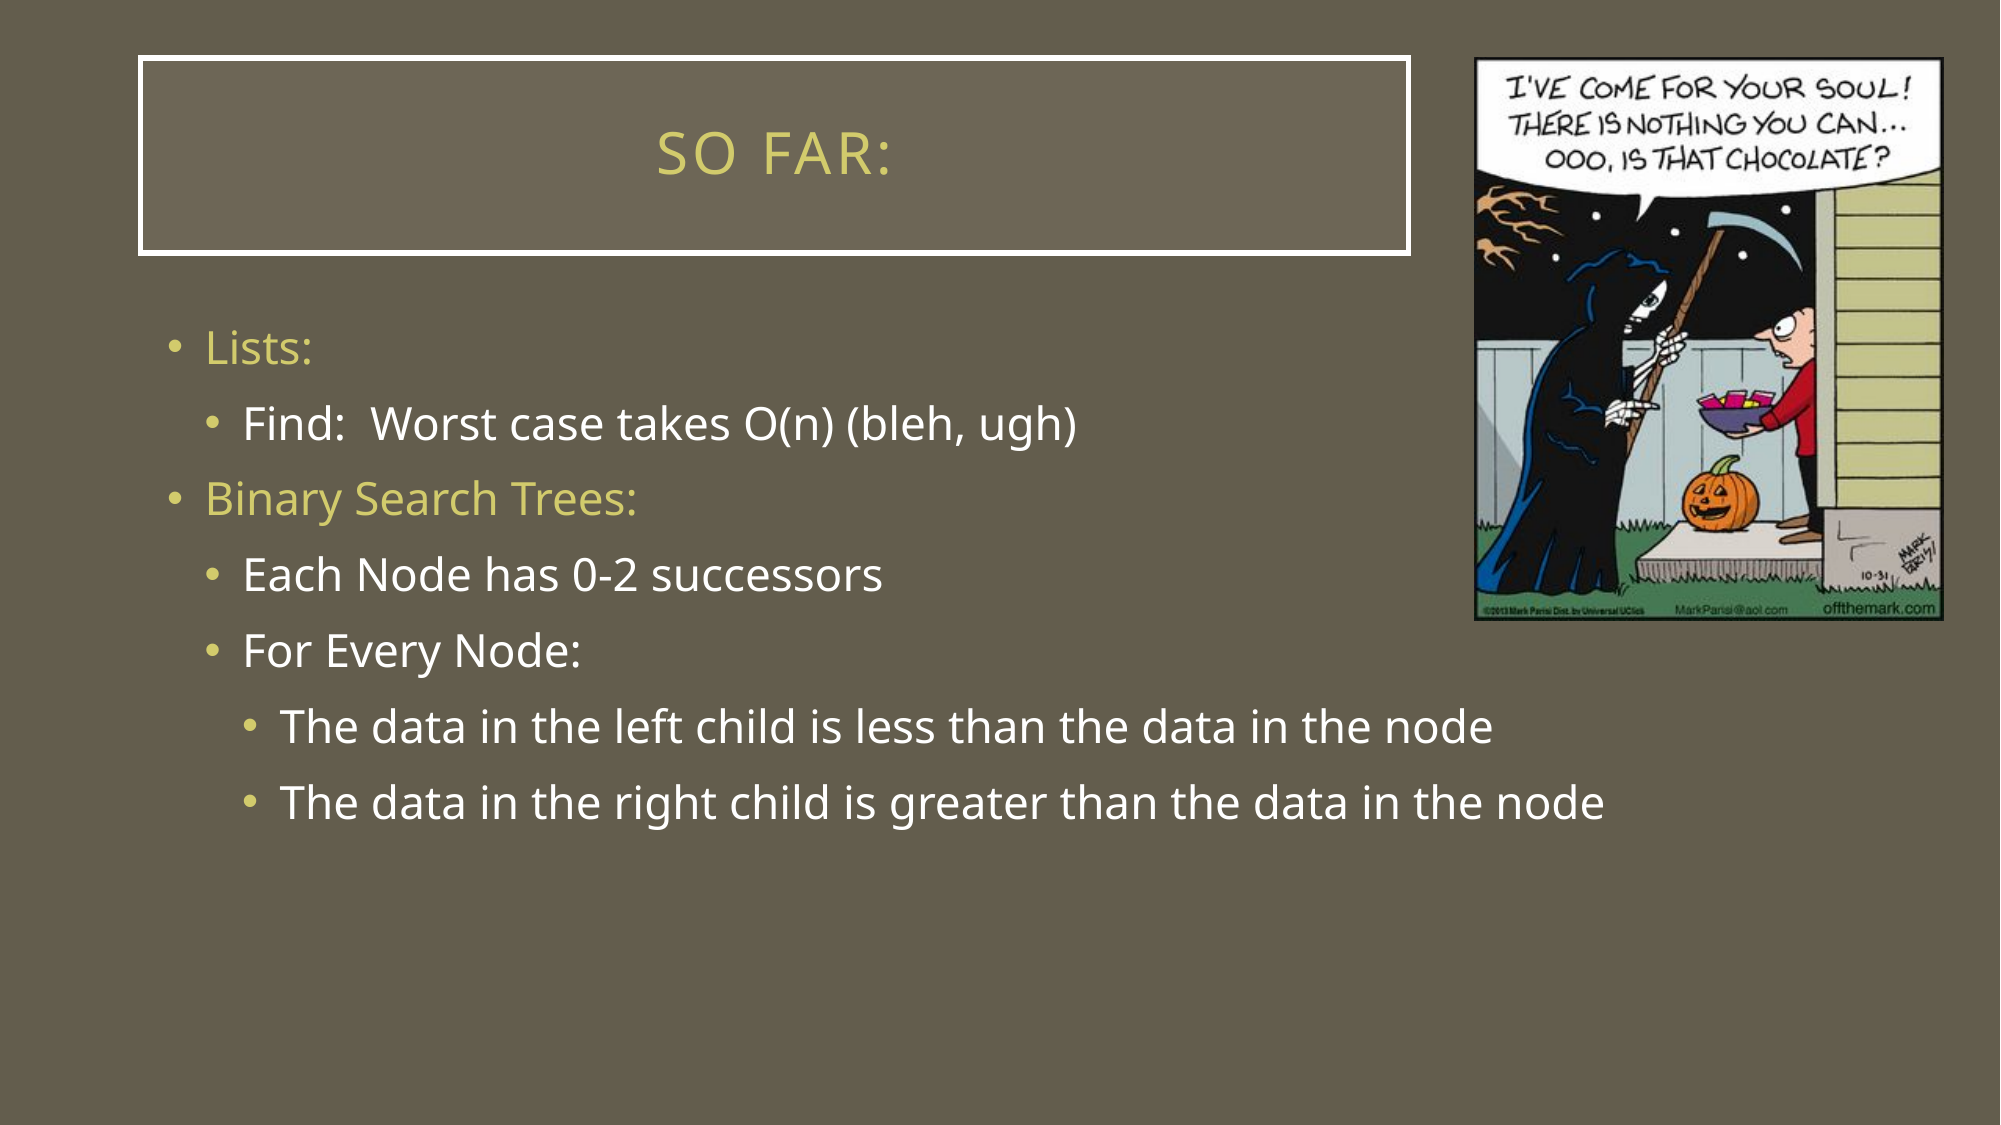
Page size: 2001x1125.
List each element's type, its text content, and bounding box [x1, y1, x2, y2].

list Lists: Find: Worst case takes O(n) (bleh, ugh) Binary Search Trees: Each Node has 0-2 successors For Every Node: The data in the left child is less than the data in the node The data in the right child is greater than the data in the node [152, 310, 1686, 1007]
title So Far: [138, 55, 1411, 256]
picture [1474, 57, 1944, 621]
